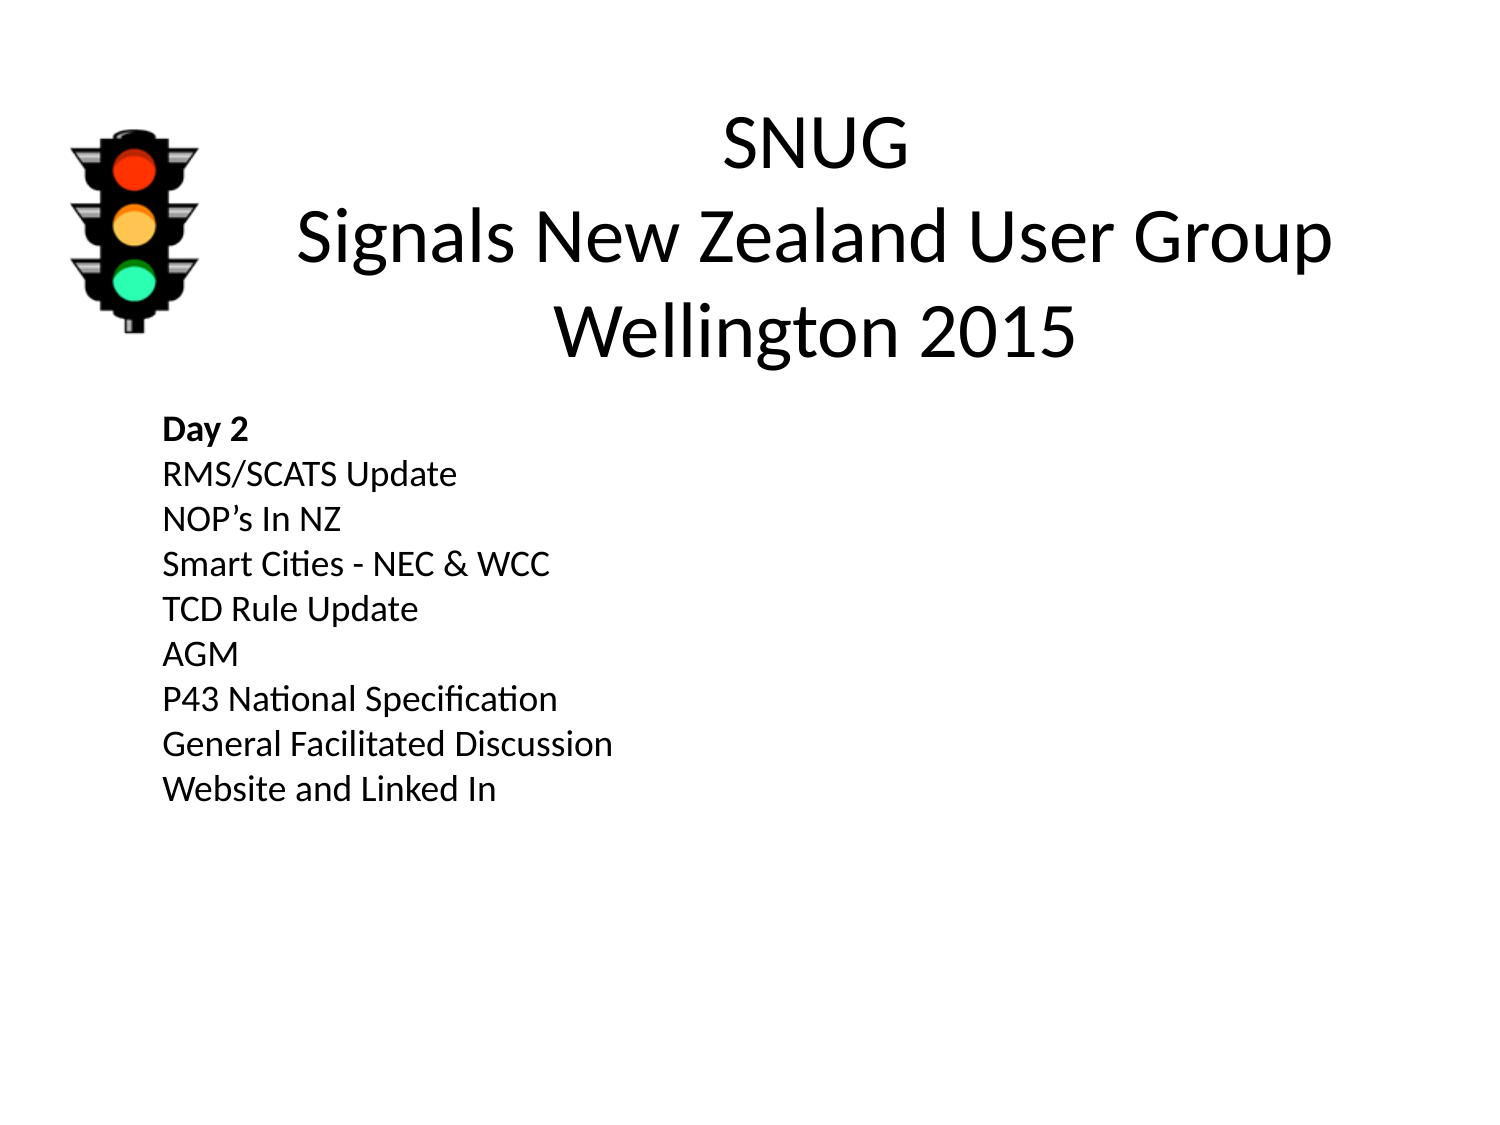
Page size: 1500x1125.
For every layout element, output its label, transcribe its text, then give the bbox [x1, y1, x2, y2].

text_box Day 2 RMS/SCATS Update NOP’s In NZ Smart Cities - NEC & WCC TCD Rule Update AGM P43 National Specification General Facilitated Discussion Website and Linked In [147, 397, 1424, 817]
text_box [53, 420, 1424, 1035]
picture [70, 128, 201, 335]
title SNUG Signals New Zealand User Group Wellington 2015 [218, 79, 1414, 384]
